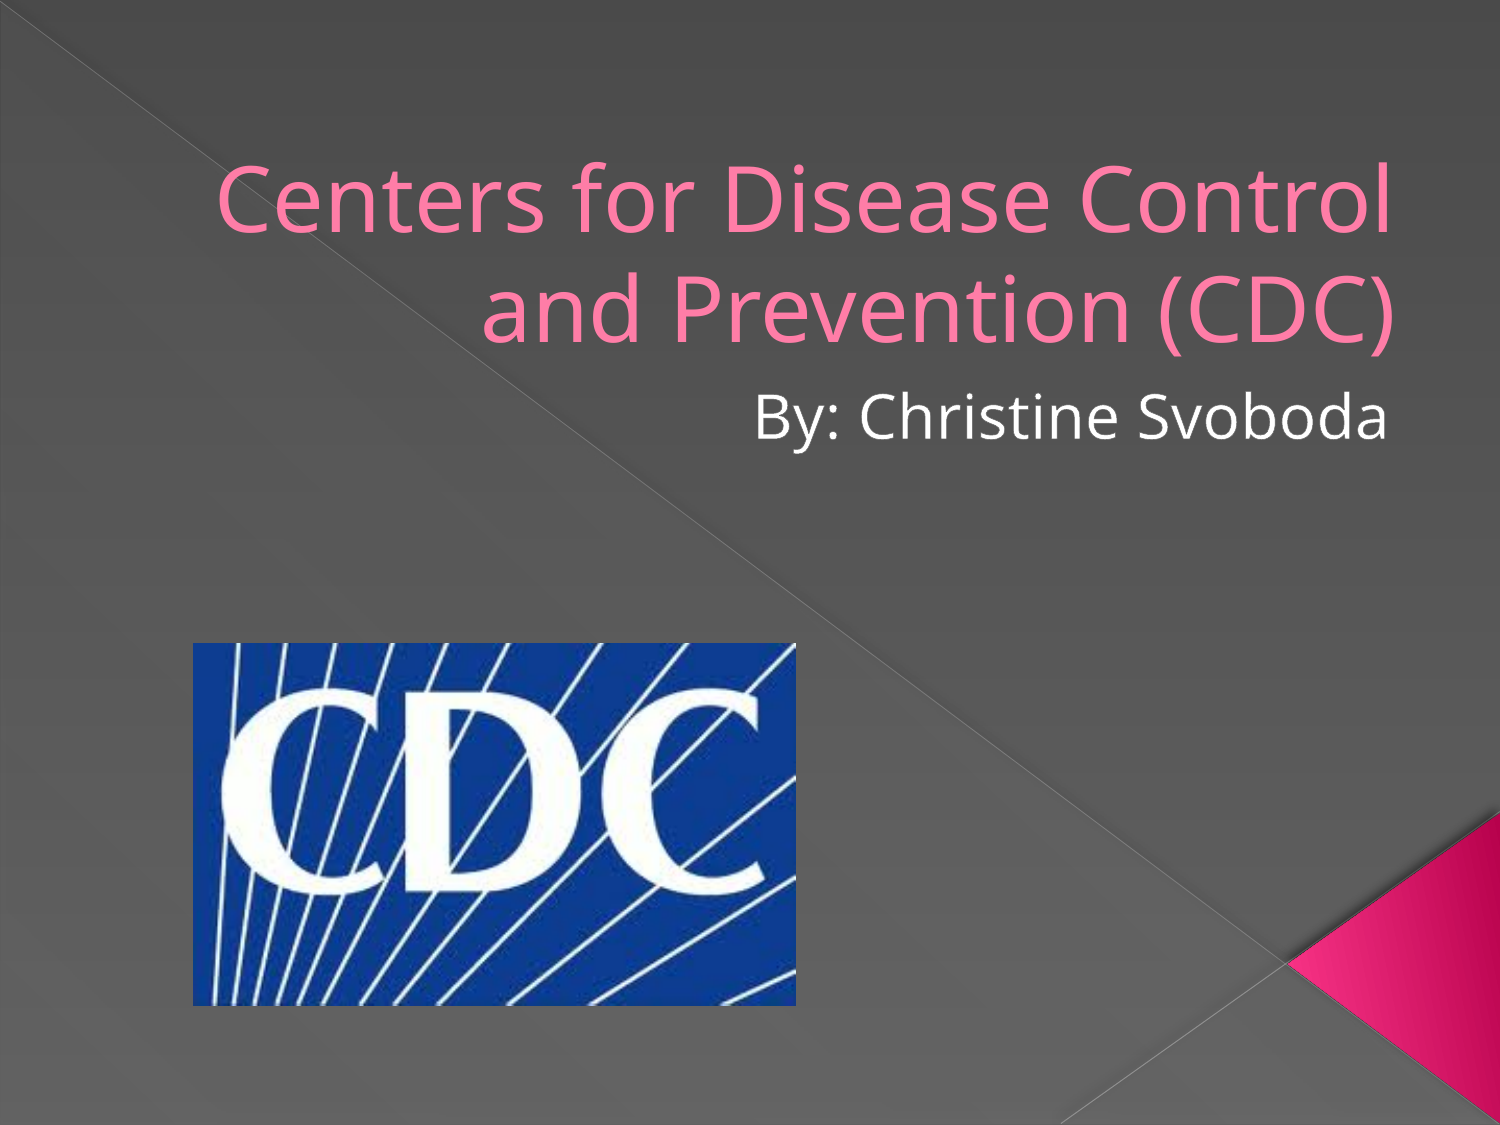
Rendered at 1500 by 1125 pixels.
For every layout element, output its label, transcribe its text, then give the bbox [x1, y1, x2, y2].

subtitle By: Christine Svoboda [88, 369, 1412, 657]
picture [192, 642, 796, 1006]
title Centers for Disease Control and Prevention (CDC) [88, 127, 1412, 369]
